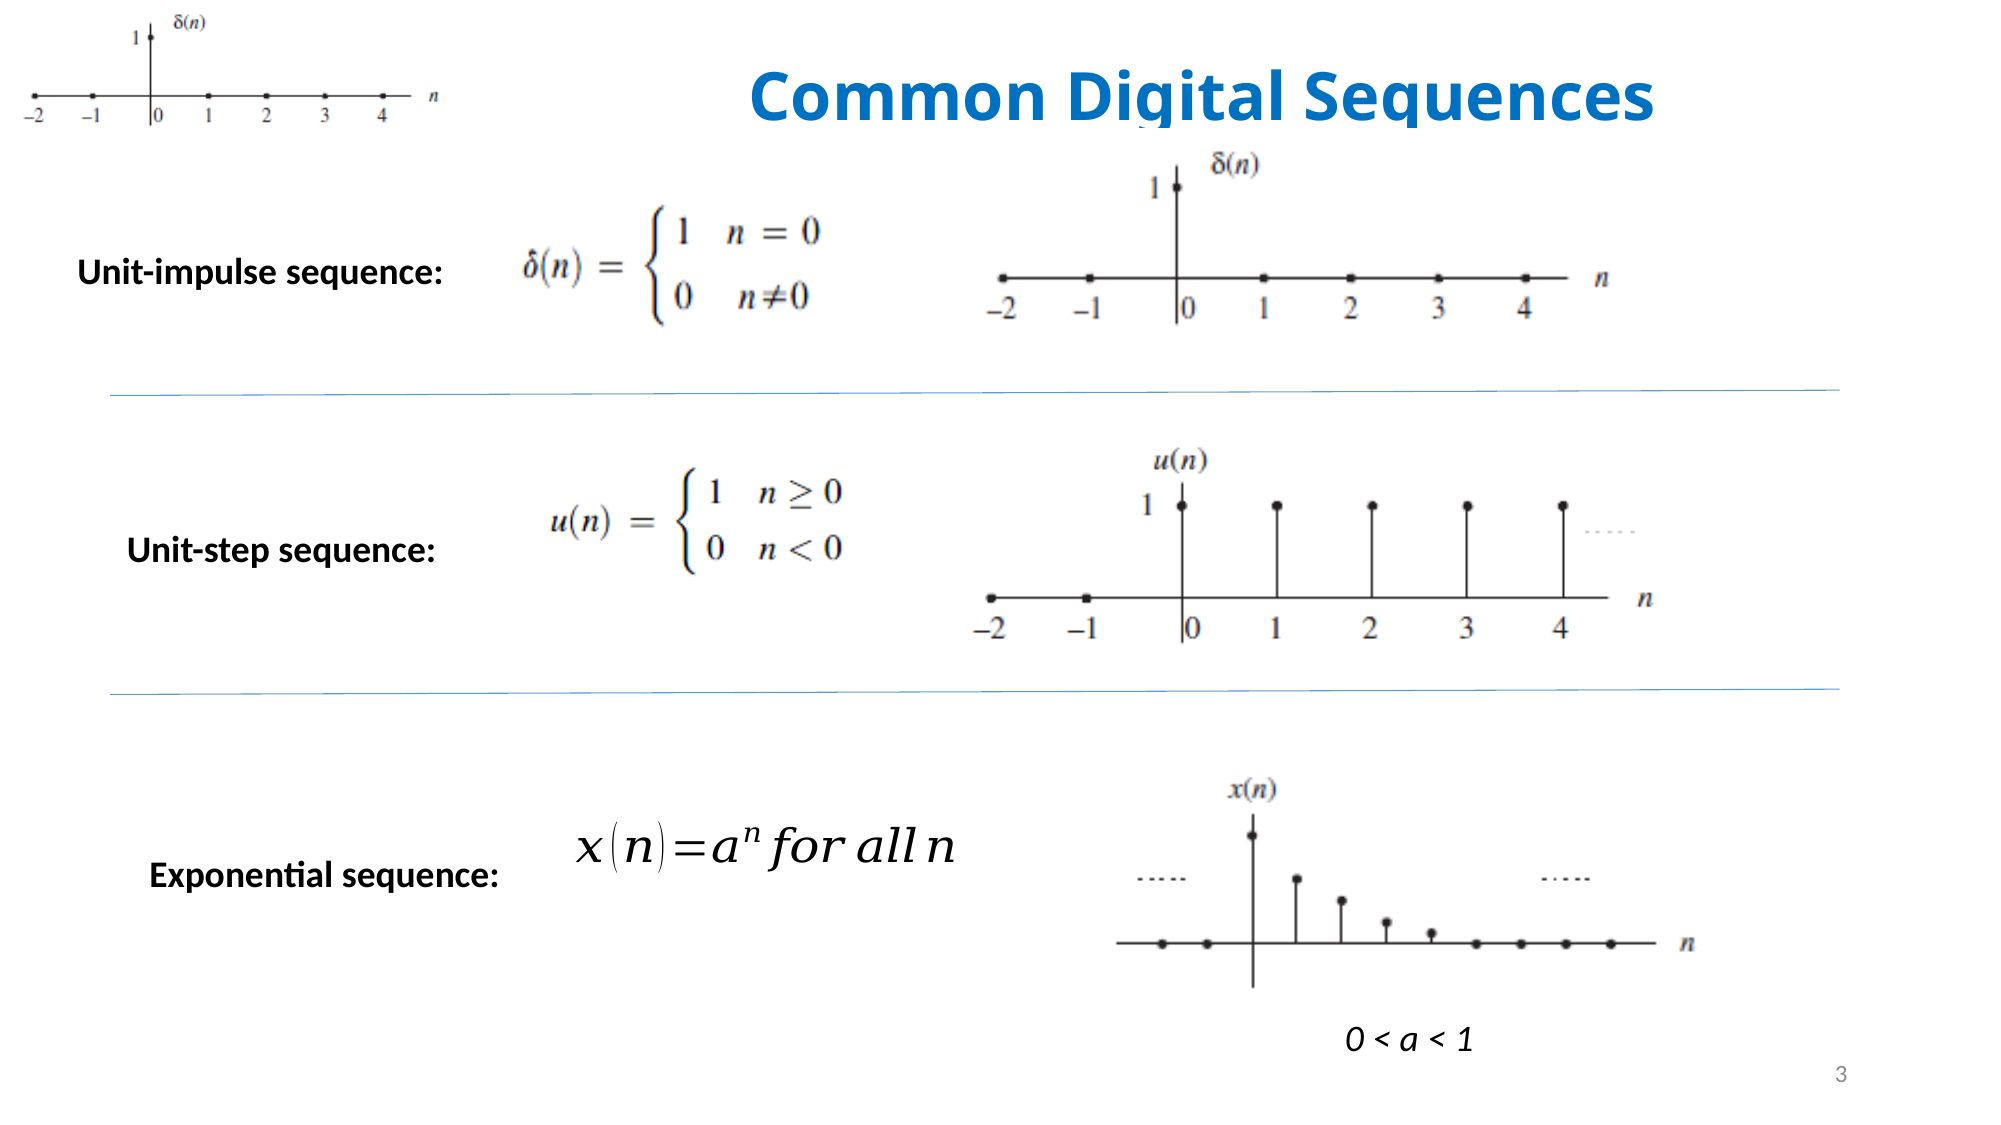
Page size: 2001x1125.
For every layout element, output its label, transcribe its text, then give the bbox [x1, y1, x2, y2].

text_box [110, 689, 1840, 695]
picture [0, 0, 461, 135]
picture [530, 453, 875, 584]
picture [951, 128, 1643, 339]
text_box Unit-impulse sequence: [62, 239, 459, 300]
slide_number 3 [1412, 1042, 1863, 1103]
picture [516, 185, 837, 338]
text_box Exponential sequence: [134, 839, 516, 903]
text_box Common Digital Sequences [733, 41, 1672, 142]
text_box Unit-step sequence: [112, 517, 458, 577]
text_box 0 < a < 1 [1330, 1016, 1489, 1067]
picture [950, 434, 1666, 658]
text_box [110, 390, 1840, 396]
picture [1079, 762, 1740, 1016]
